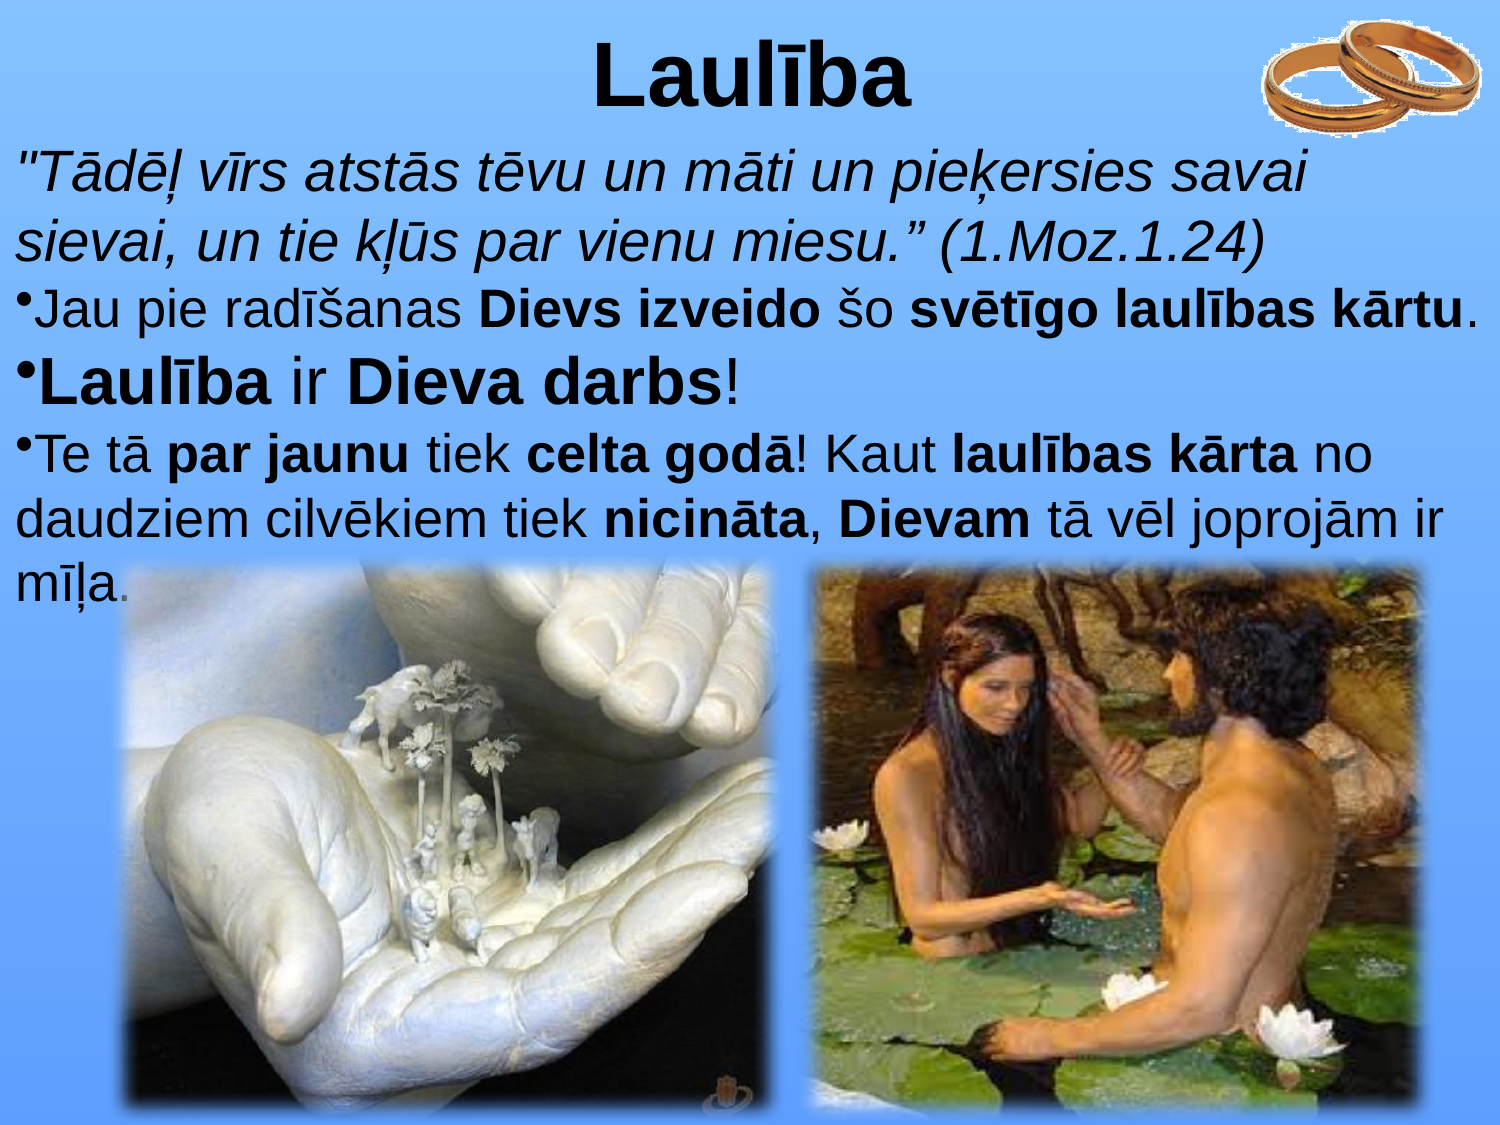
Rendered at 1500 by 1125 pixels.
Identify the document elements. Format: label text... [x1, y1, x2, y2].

picture [796, 550, 1436, 1125]
picture [106, 550, 786, 1125]
title Laulība [76, 0, 1201, 140]
picture [1206, 0, 1500, 179]
list "Tādēļ vīrs atstās tēvu un māti un pieķersies savai sievai, un tie kļūs par vienu miesu.” (1.Moz.1.24) Jau pie radīšanas Dievs izveido šo svētīgo laulības kārtu. Laulība ir Dieva darbs! Te tā par jaunu tiek celta godā! Kaut laulības kārta no daudziem cilvēkiem tiek nicināta, Dievam tā vēl joprojām ir mīļa. [0, 125, 1500, 634]
